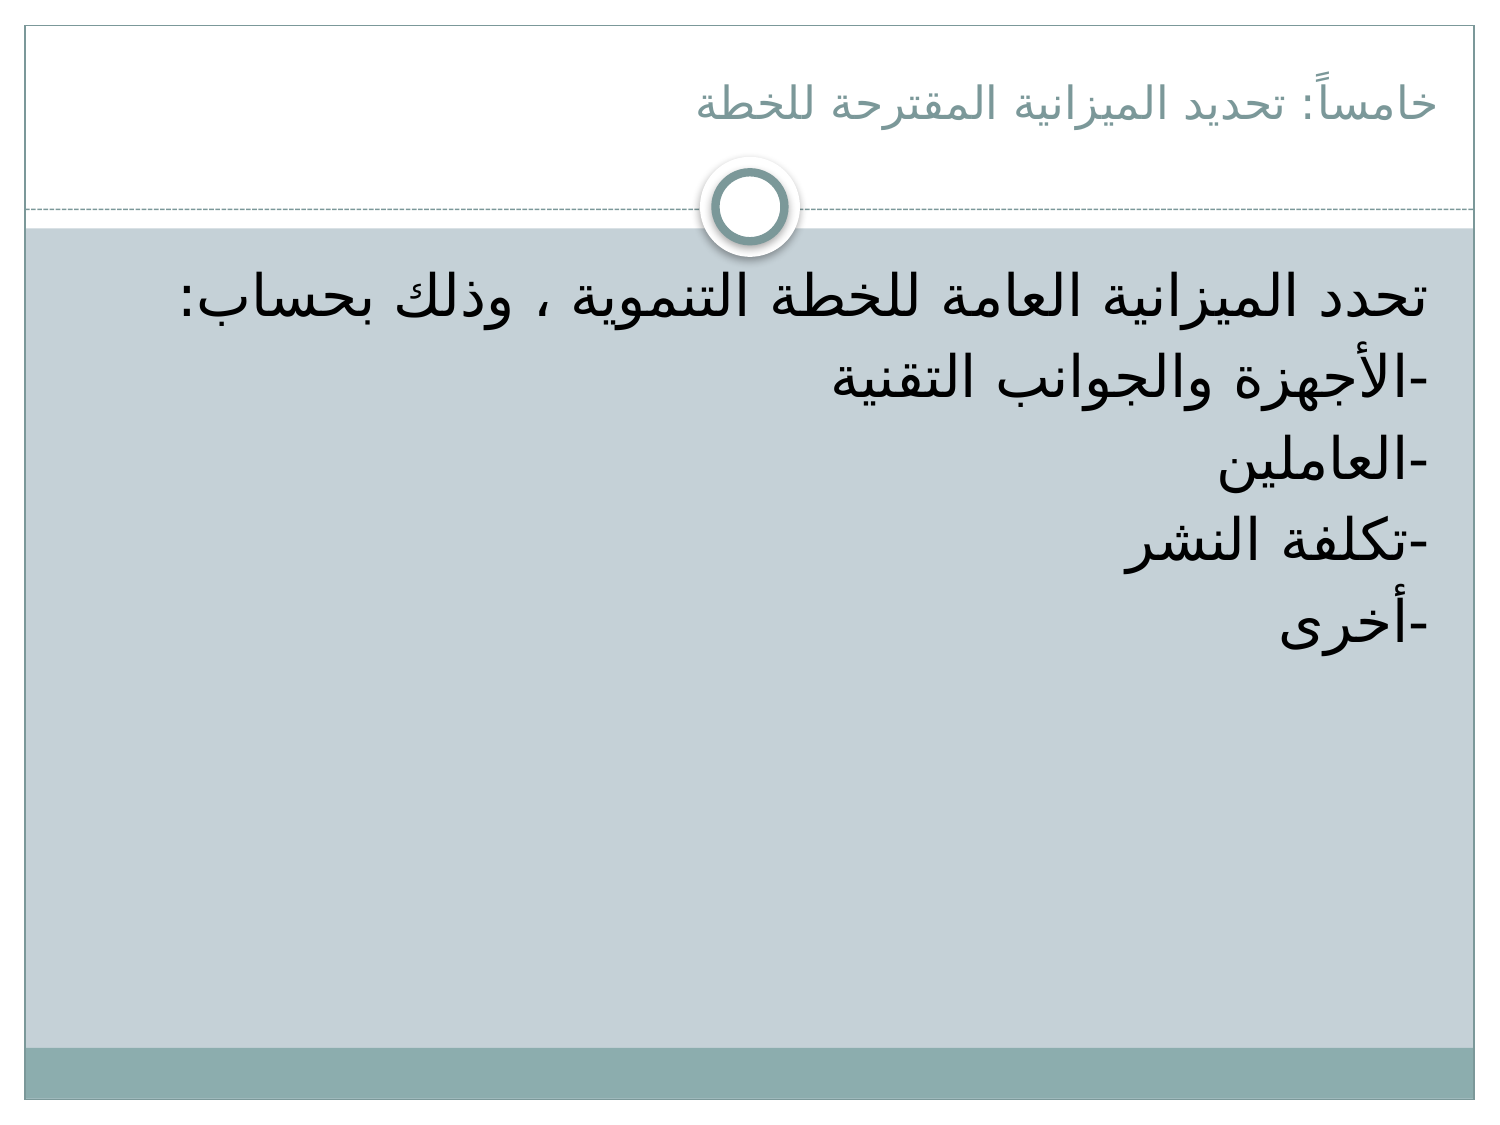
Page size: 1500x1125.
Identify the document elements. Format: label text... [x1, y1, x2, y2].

list تحدد الميزانية العامة للخطة التنموية ، وذلك بحساب: -الأجهزة والجوانب التقنية -العاملين -تكلفة النشر -أخرى [49, 250, 1445, 1001]
title خامساً: تحديد الميزانية المقترحة للخطة [53, 66, 1454, 191]
